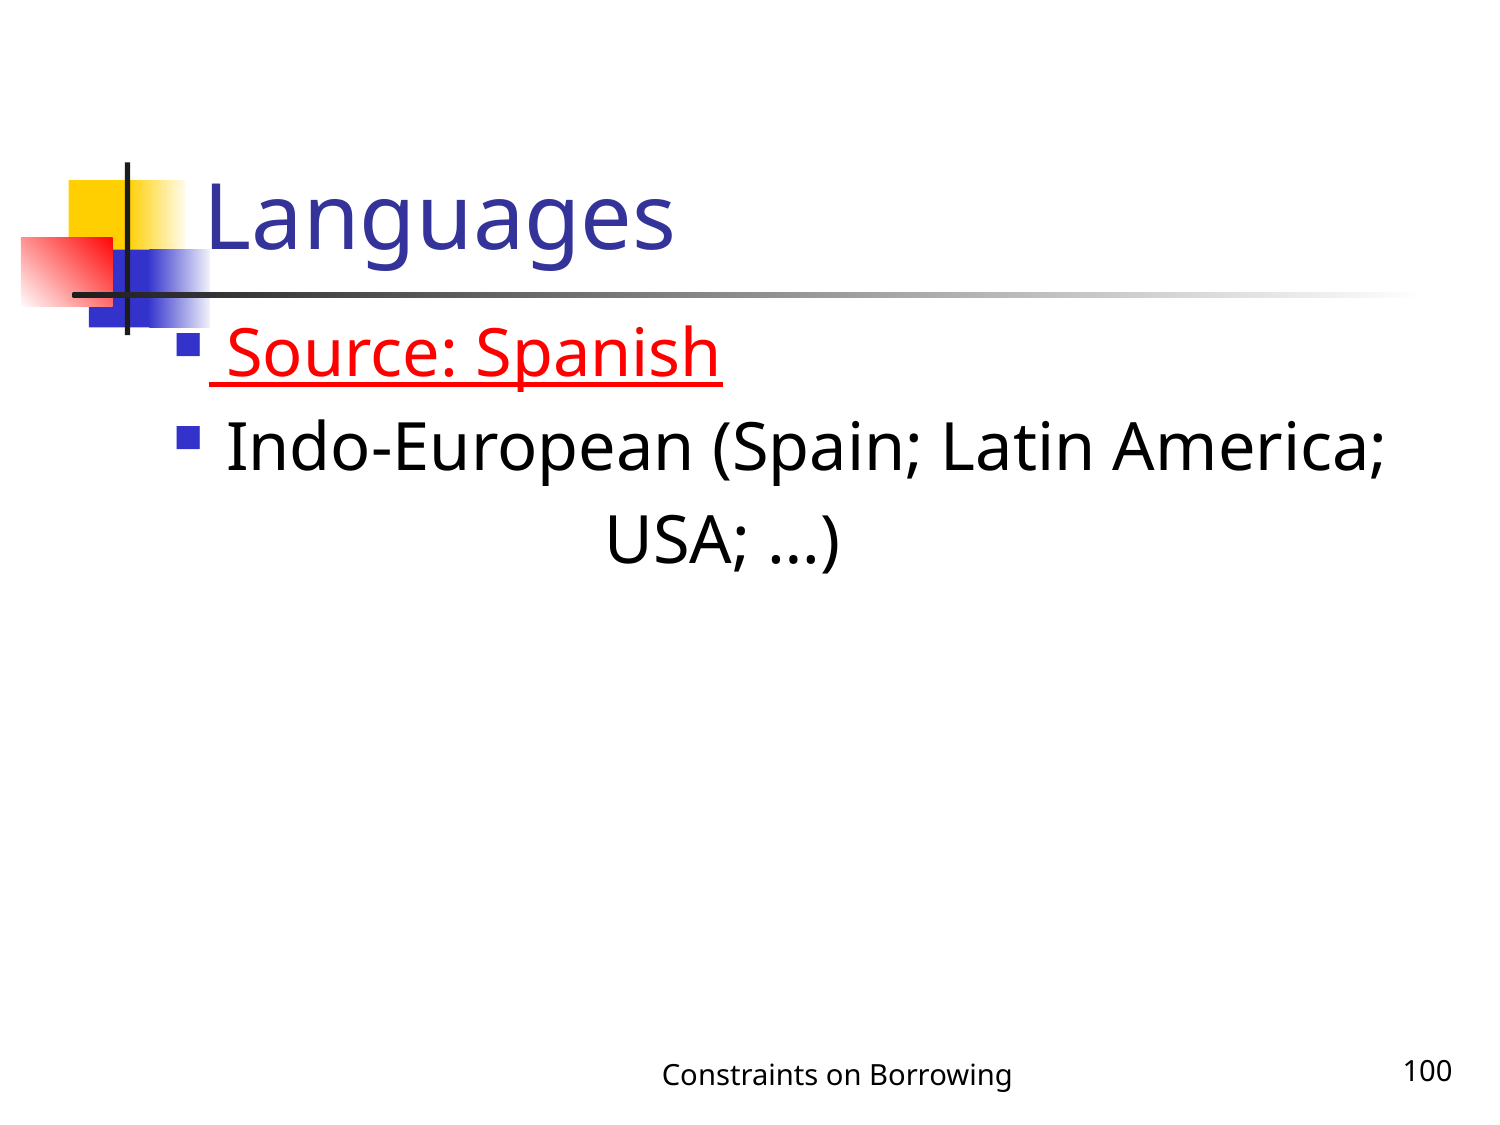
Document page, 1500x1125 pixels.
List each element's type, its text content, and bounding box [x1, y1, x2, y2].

text_box Source: Spanish Indo-European (Spain; Latin America; USA; …) [158, 302, 1422, 584]
slide_number 100 [1154, 1023, 1468, 1100]
footer Constraints on Borrowing [599, 1023, 1076, 1100]
title Languages [188, 34, 1468, 276]
